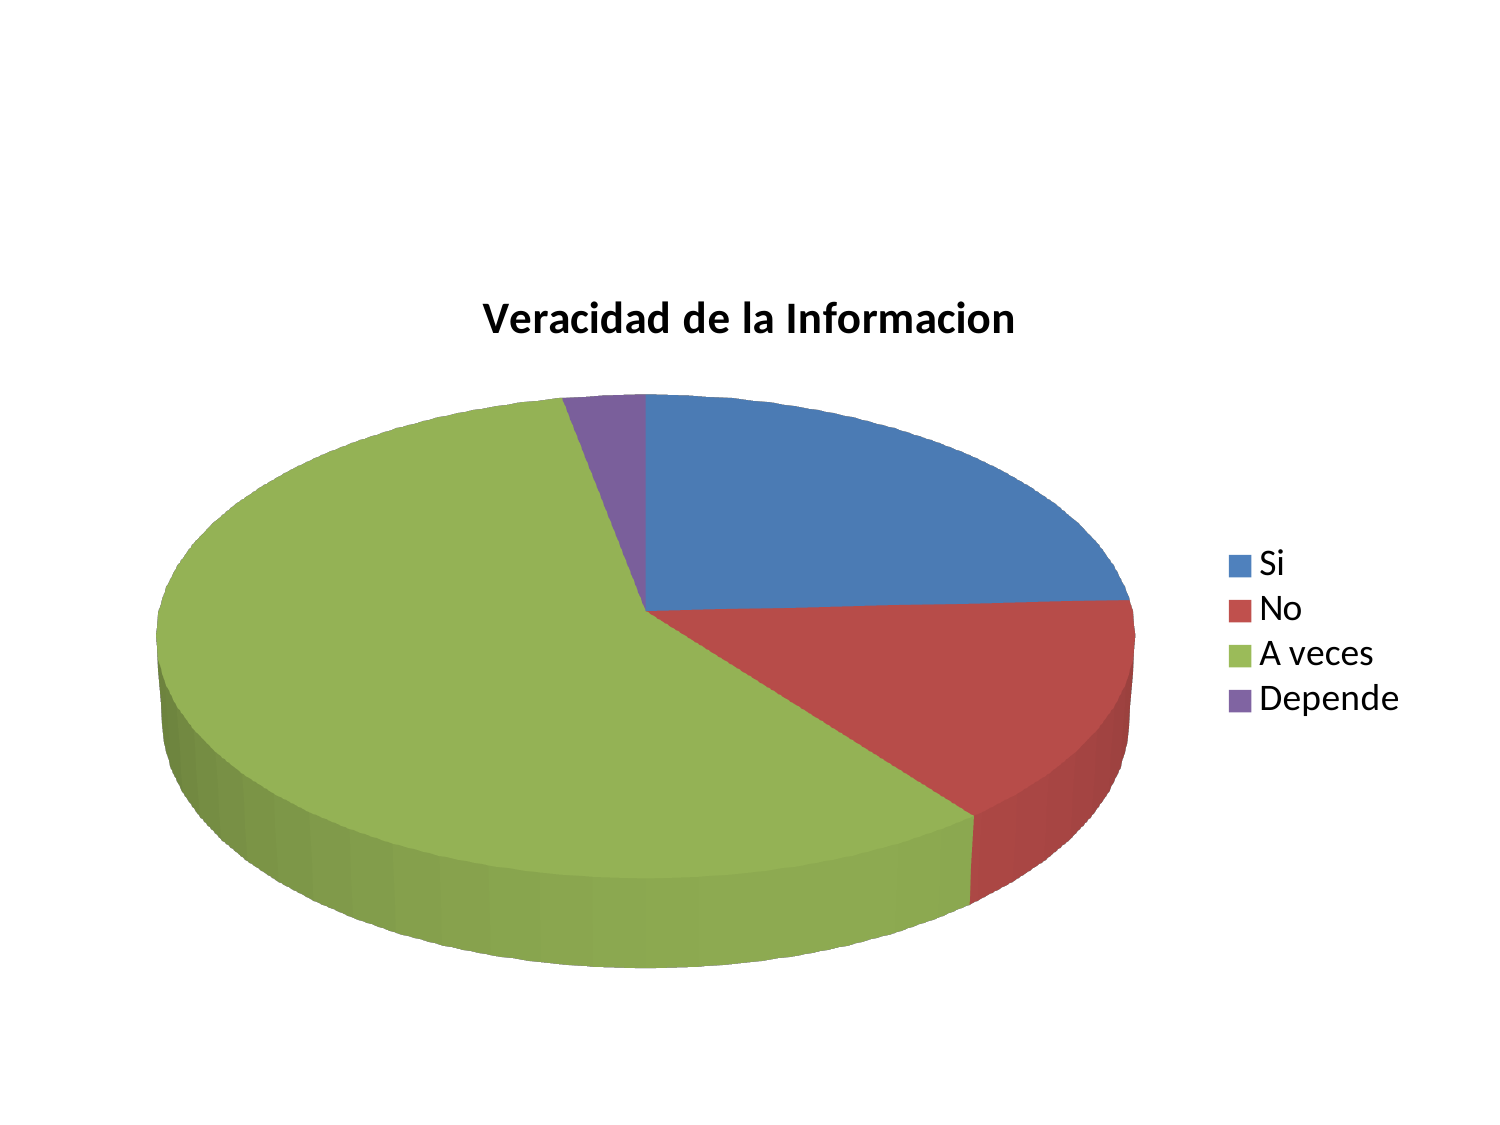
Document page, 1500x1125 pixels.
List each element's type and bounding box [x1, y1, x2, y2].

chart [74, 262, 1426, 1006]
